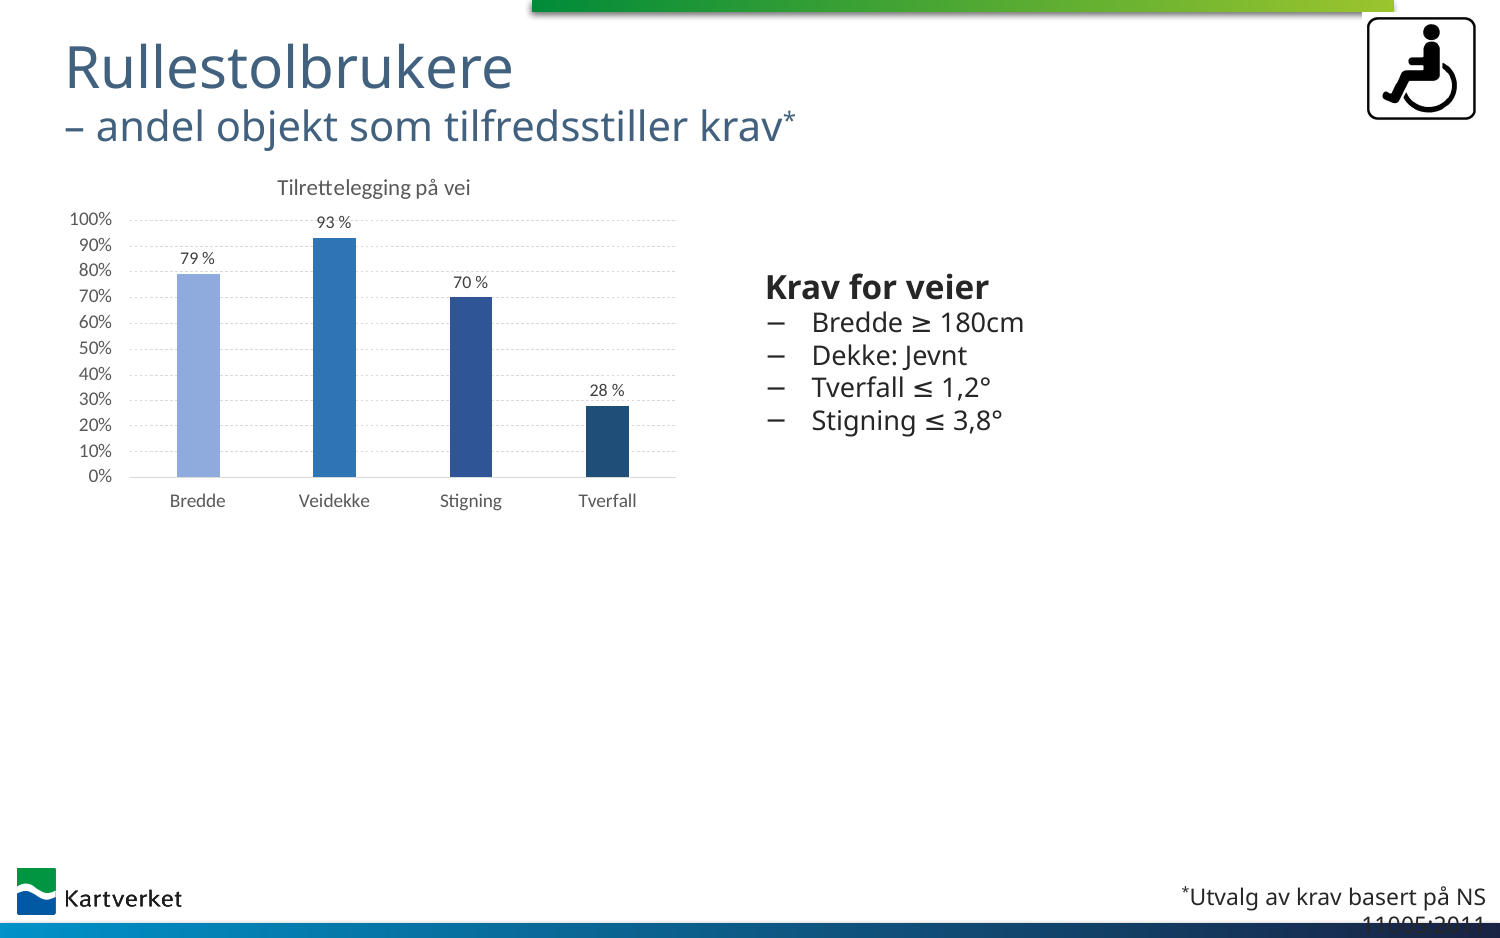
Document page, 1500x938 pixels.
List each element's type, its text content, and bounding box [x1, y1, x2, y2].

text_box Rullestolbrukere – andel objekt som tilfredsstiller krav* [49, 25, 1431, 158]
picture [1362, 12, 1481, 126]
text_box Krav for veier Bredde ≥ 180cm Dekke: Jevnt Tverfall ≤ 1,2° Stigning ≤ 3,8° [750, 258, 1234, 444]
picture [62, 166, 687, 519]
text_box *Utvalg av krav basert på NS 11005:2011 [1068, 873, 1500, 938]
